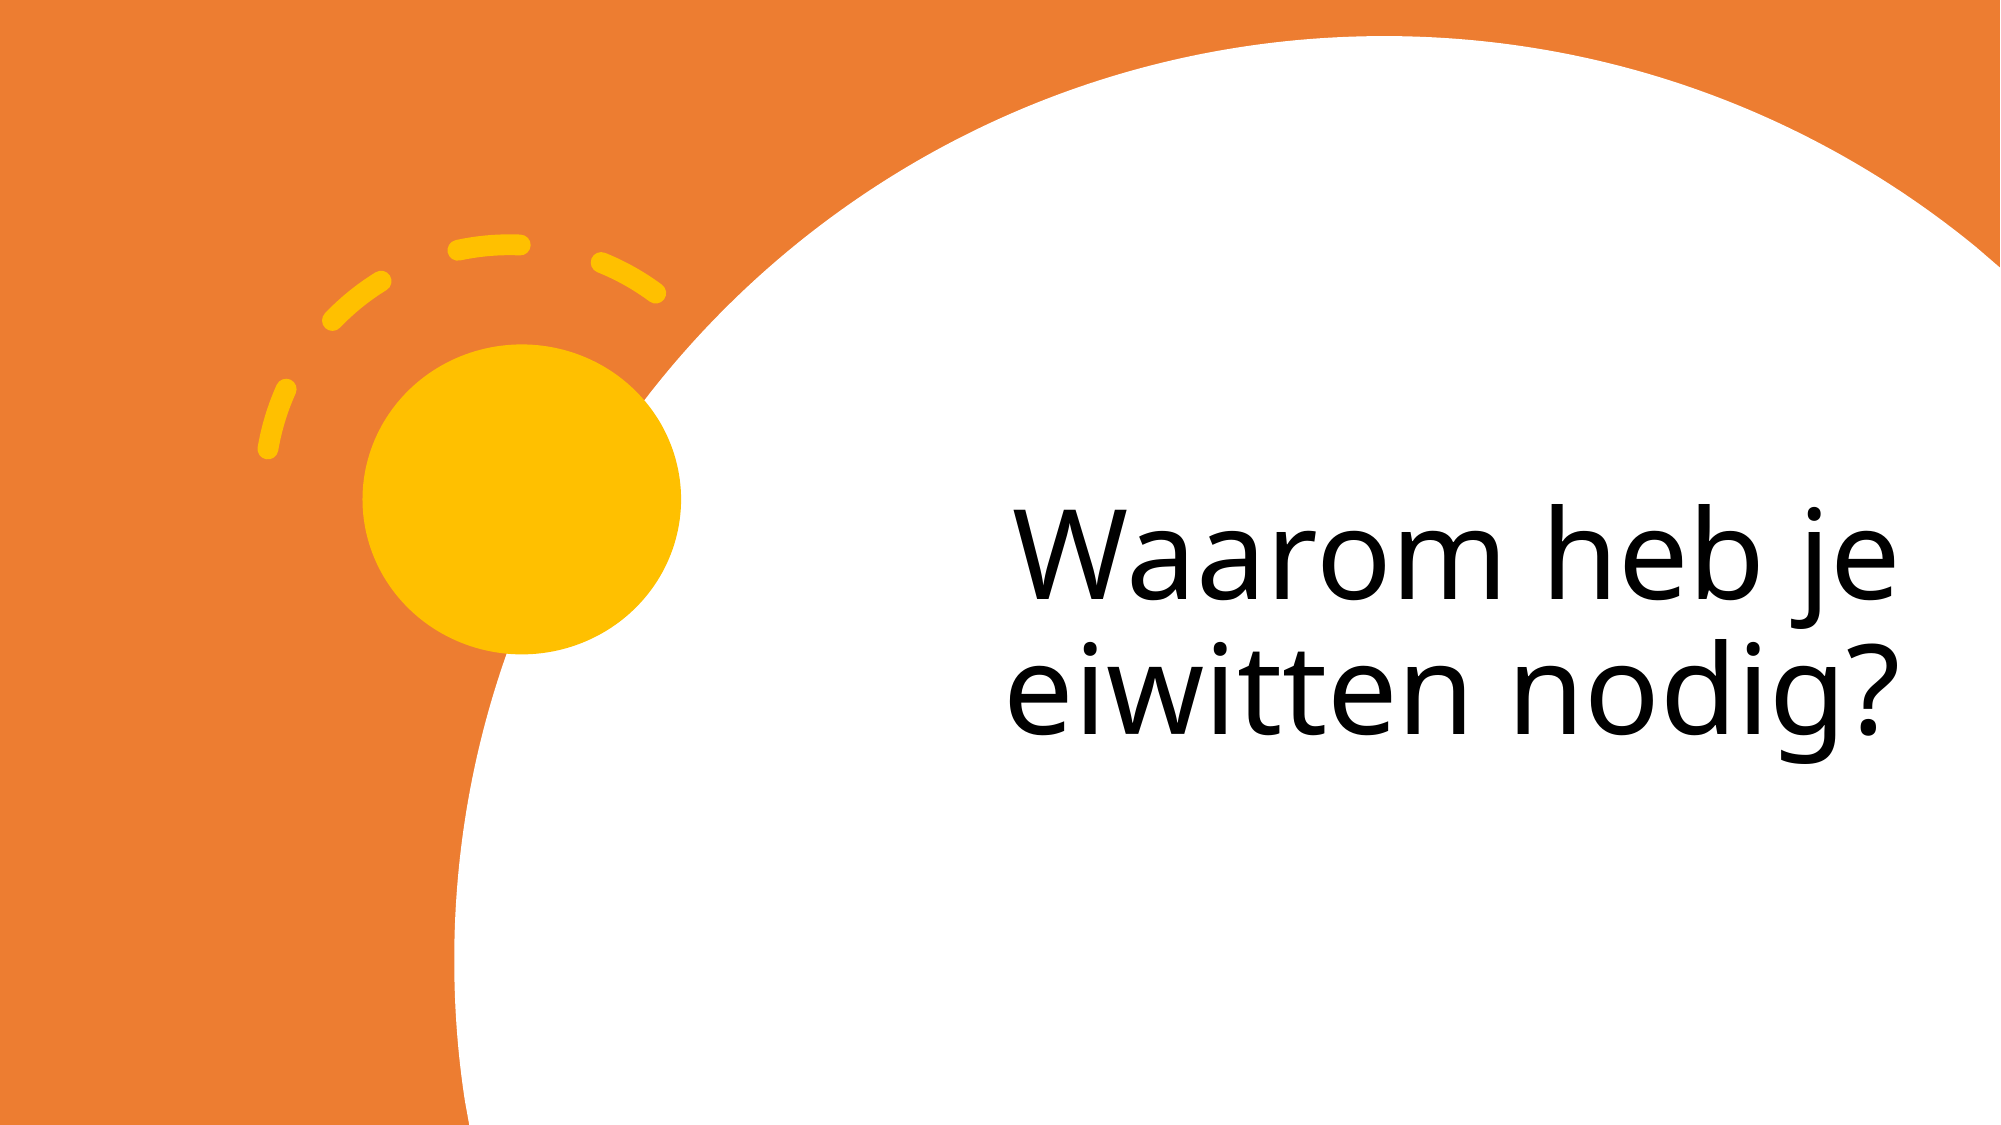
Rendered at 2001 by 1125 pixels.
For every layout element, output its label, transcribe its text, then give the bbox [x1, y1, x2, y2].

text_box [453, 35, 2000, 1125]
title Waarom heb je eiwitten nodig? [662, 318, 1917, 770]
text_box [267, 244, 676, 490]
text_box [361, 373, 662, 656]
text_box [0, 0, 2000, 1125]
